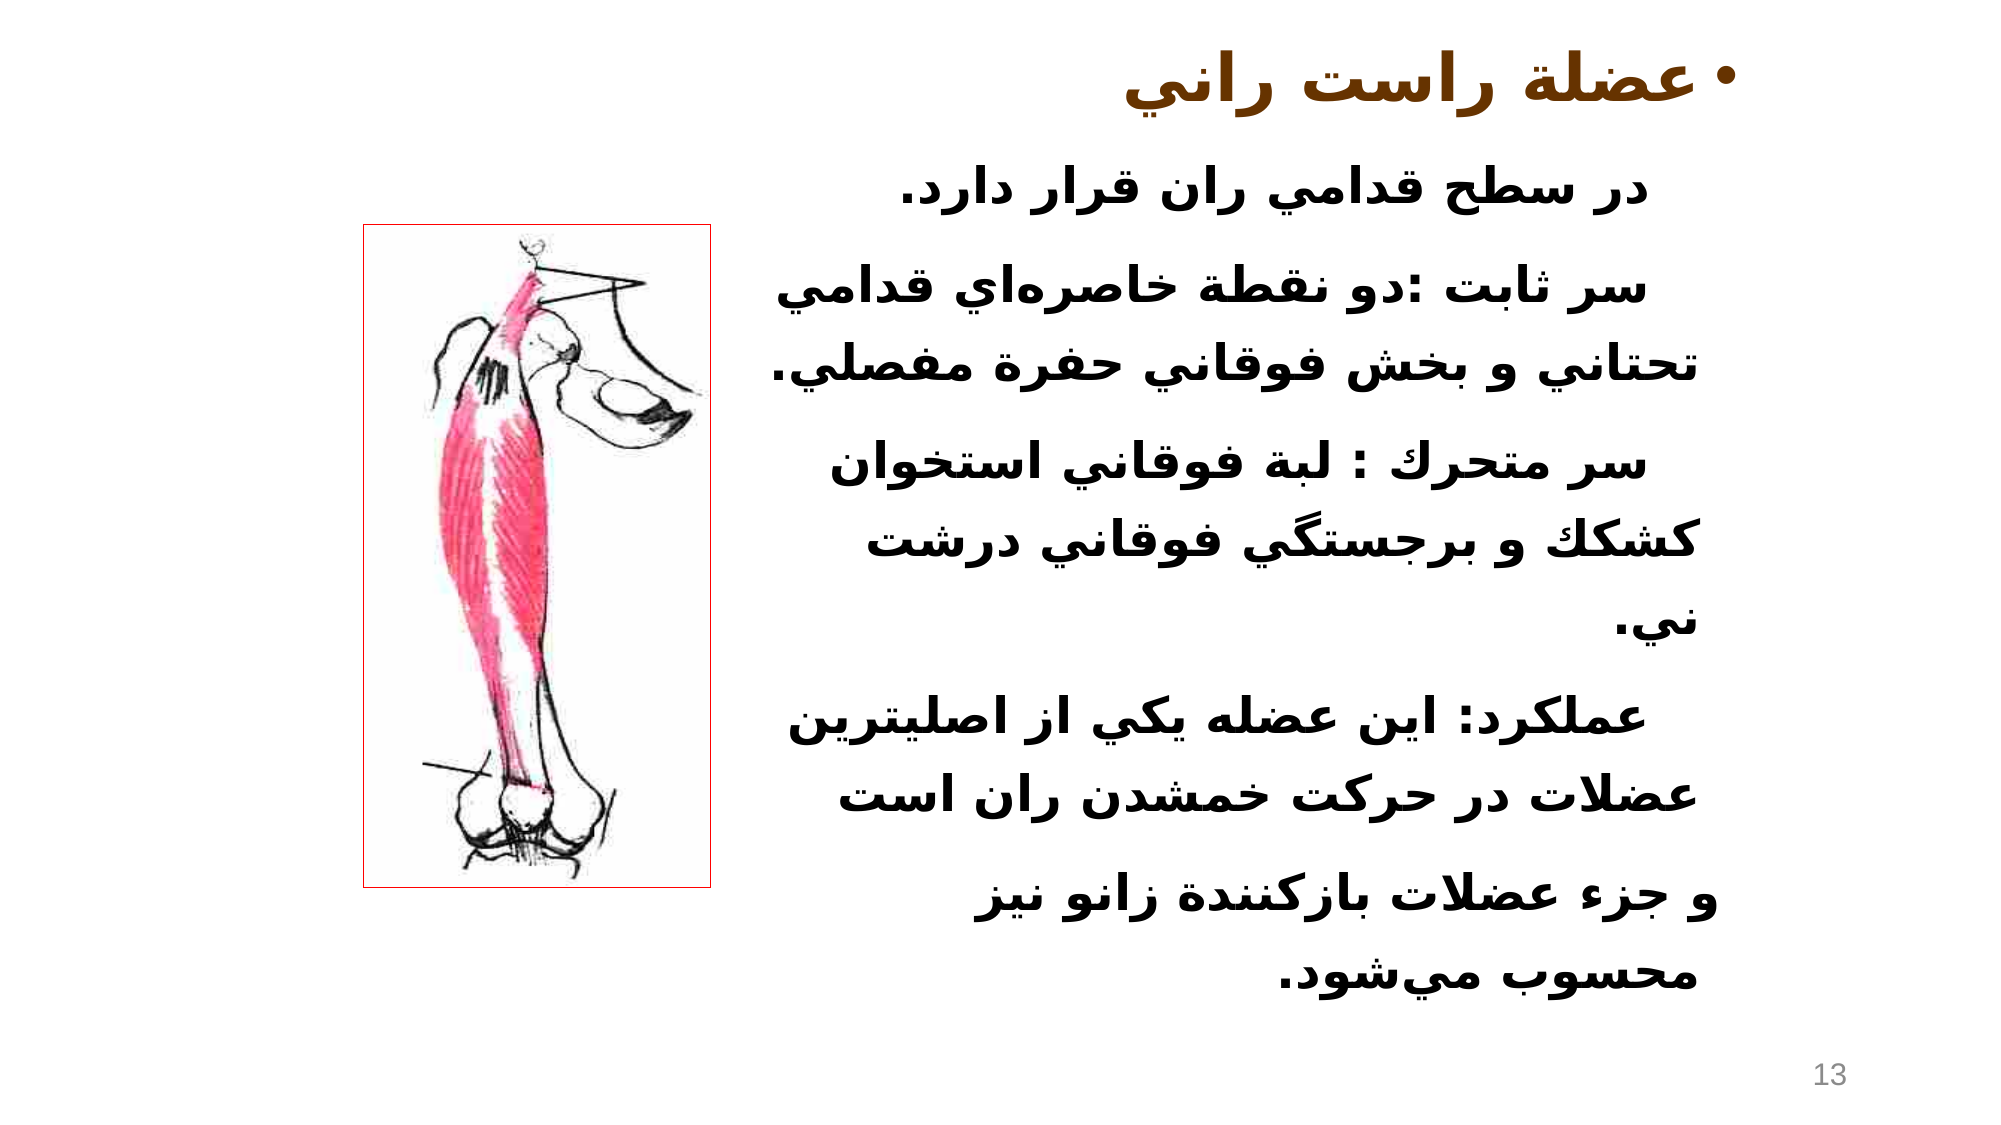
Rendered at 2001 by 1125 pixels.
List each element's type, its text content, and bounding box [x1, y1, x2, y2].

slide_number 13 [1412, 1042, 1863, 1103]
list عضلة راست راني در سطح قدامي ران قرار دارد. سر ثابت :دو نقطة خاصره‌اي قدامي تحتاني و بخش فوقاني حفرة مفصلي. سر متحرك : لبة فوقاني استخوان كشكك و برجستگي فوقاني درشت ني. عملکرد: اين عضله يكي از اصليترين عضلات در حركت خم‎شدن ران است و جزء عضلات باز‎كنندة زانو نيز محسوب مي‌شود. [751, 42, 1753, 1088]
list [363, 224, 711, 888]
